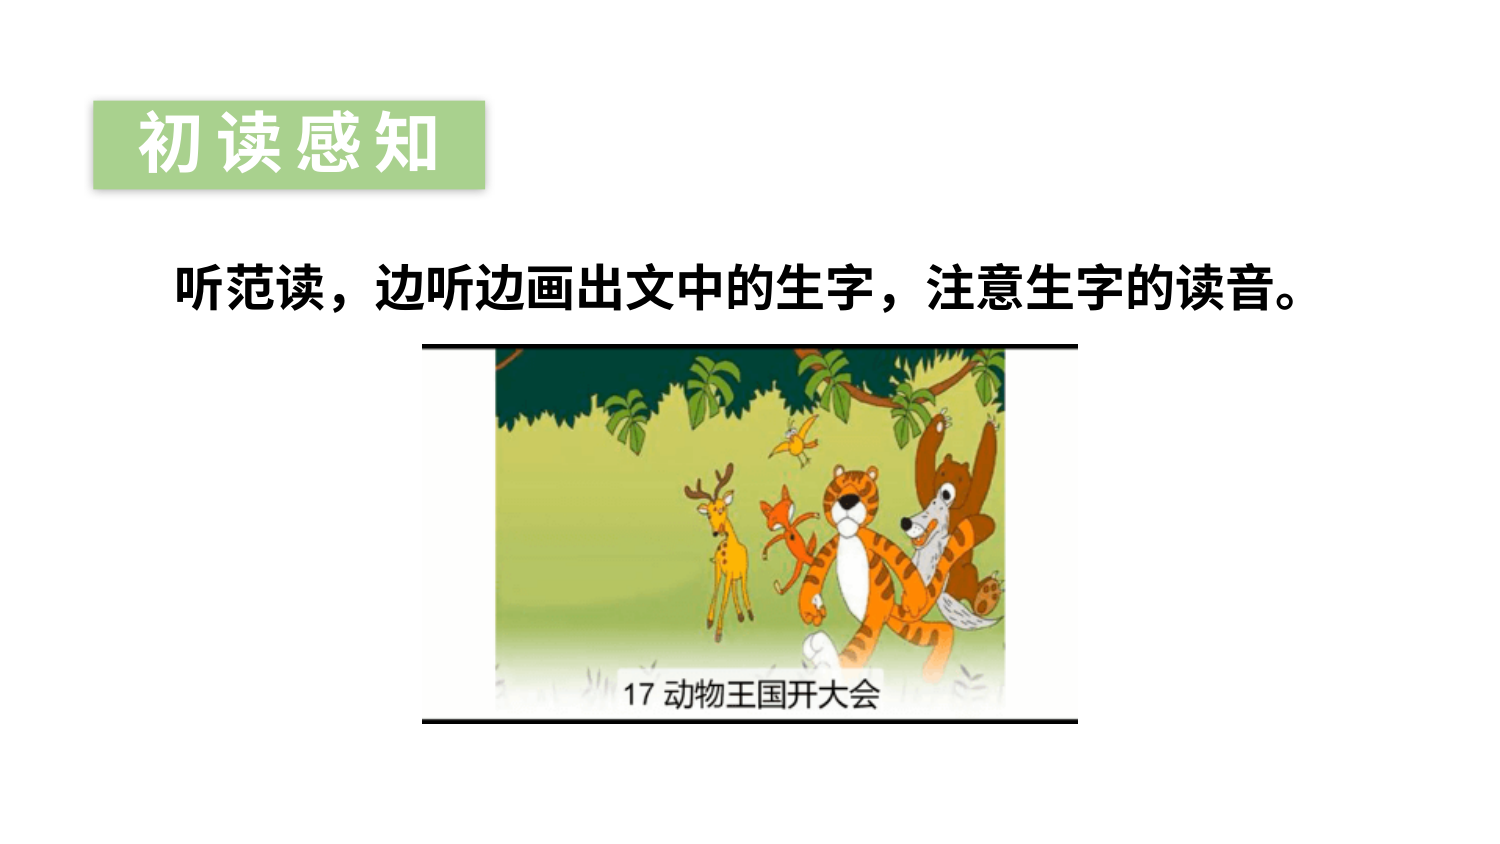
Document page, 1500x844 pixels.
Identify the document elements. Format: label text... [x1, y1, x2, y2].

text_box 听范读，边听边画出文中的生字，注意生字的读音。 [140, 224, 1360, 318]
picture [0, 0, 1500, 844]
text_box 初读感知 [93, 100, 486, 190]
